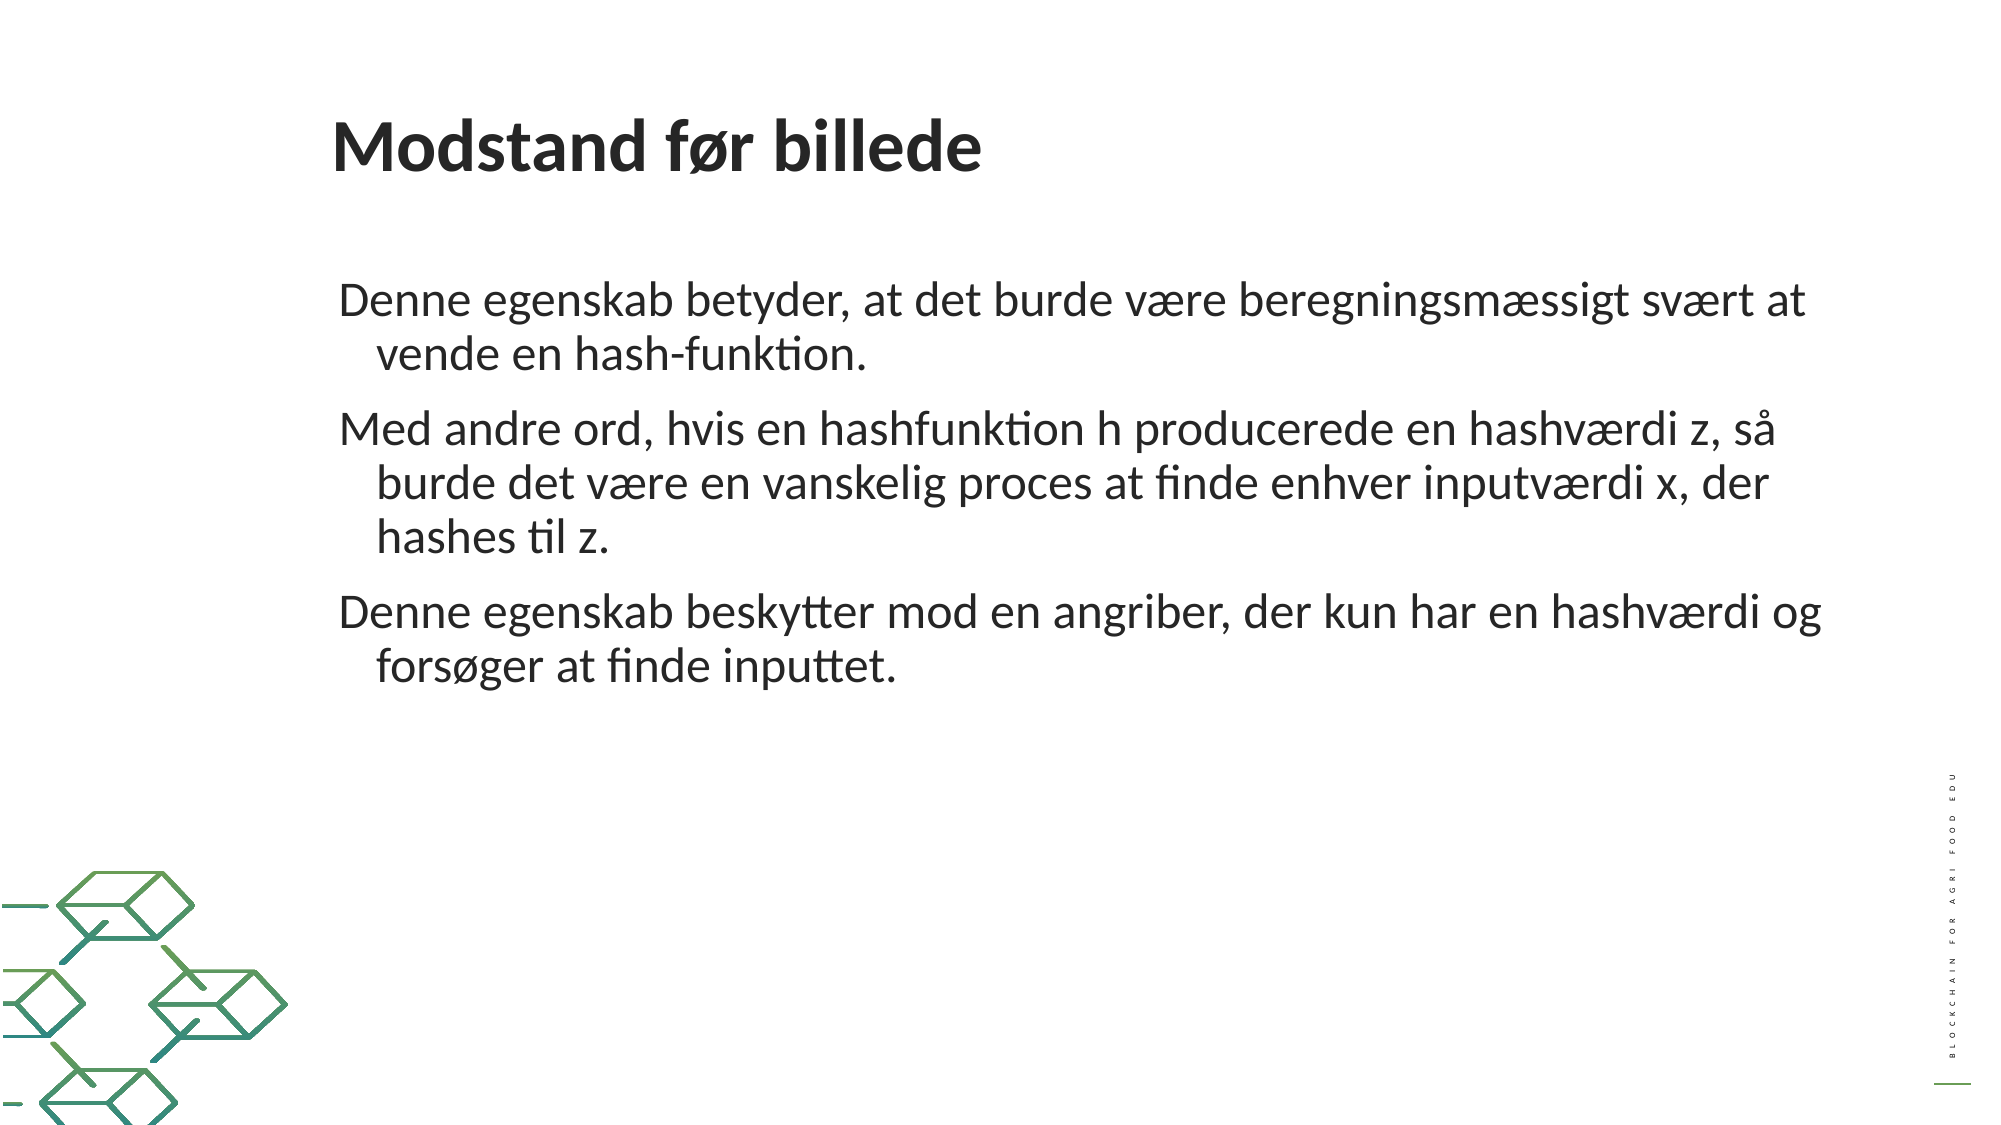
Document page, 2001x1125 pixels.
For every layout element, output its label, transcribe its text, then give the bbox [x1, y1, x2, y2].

list Modstand før billede [316, 99, 1869, 267]
list Denne egenskab betyder, at det burde være beregningsmæssigt svært at vende en hash-funktion. Med andre ord, hvis en hashfunktion h producerede en hashværdi z, så burde det være en vanskelig proces at finde enhver inputværdi x, der hashes til z. Denne egenskab beskytter mod en angriber, der kun har en hashværdi og forsøger at finde inputtet. [323, 267, 1859, 1070]
